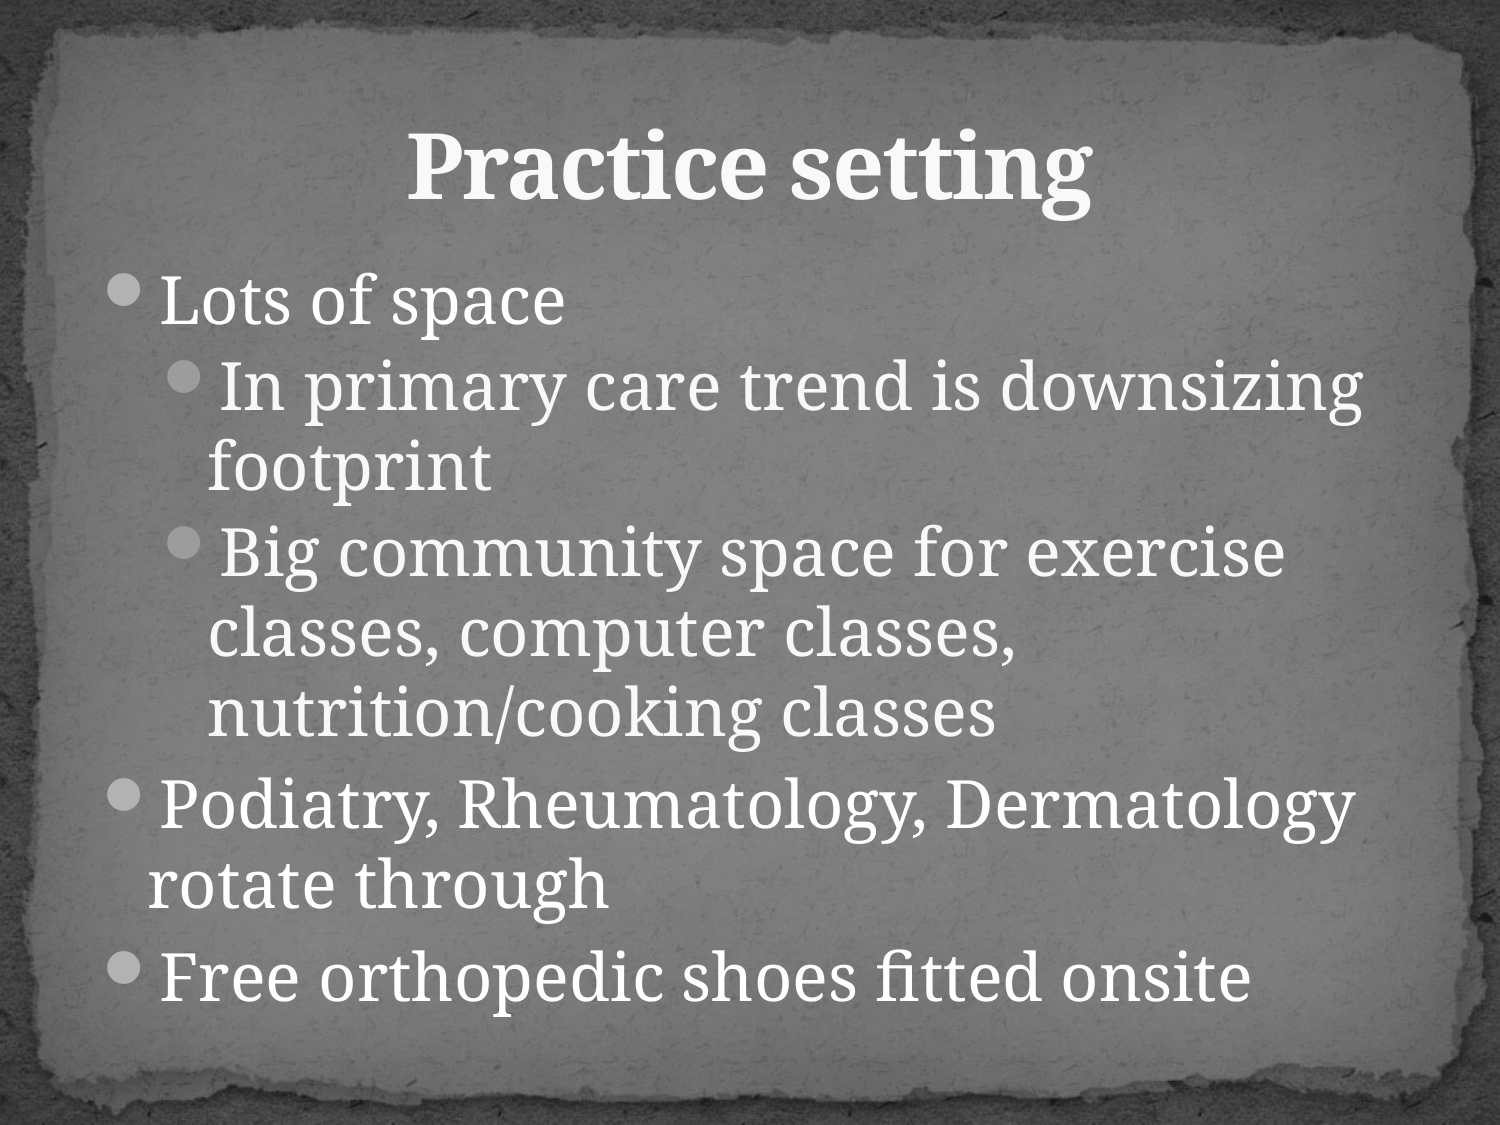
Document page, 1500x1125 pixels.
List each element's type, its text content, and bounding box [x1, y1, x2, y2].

list Lots of space In primary care trend is downsizing footprint Big community space for exercise classes, computer classes, nutrition/cooking classes Podiatry, Rheumatology, Dermatology rotate through Free orthopedic shoes fitted onsite [87, 249, 1438, 926]
title Practice setting [74, 24, 1425, 225]
